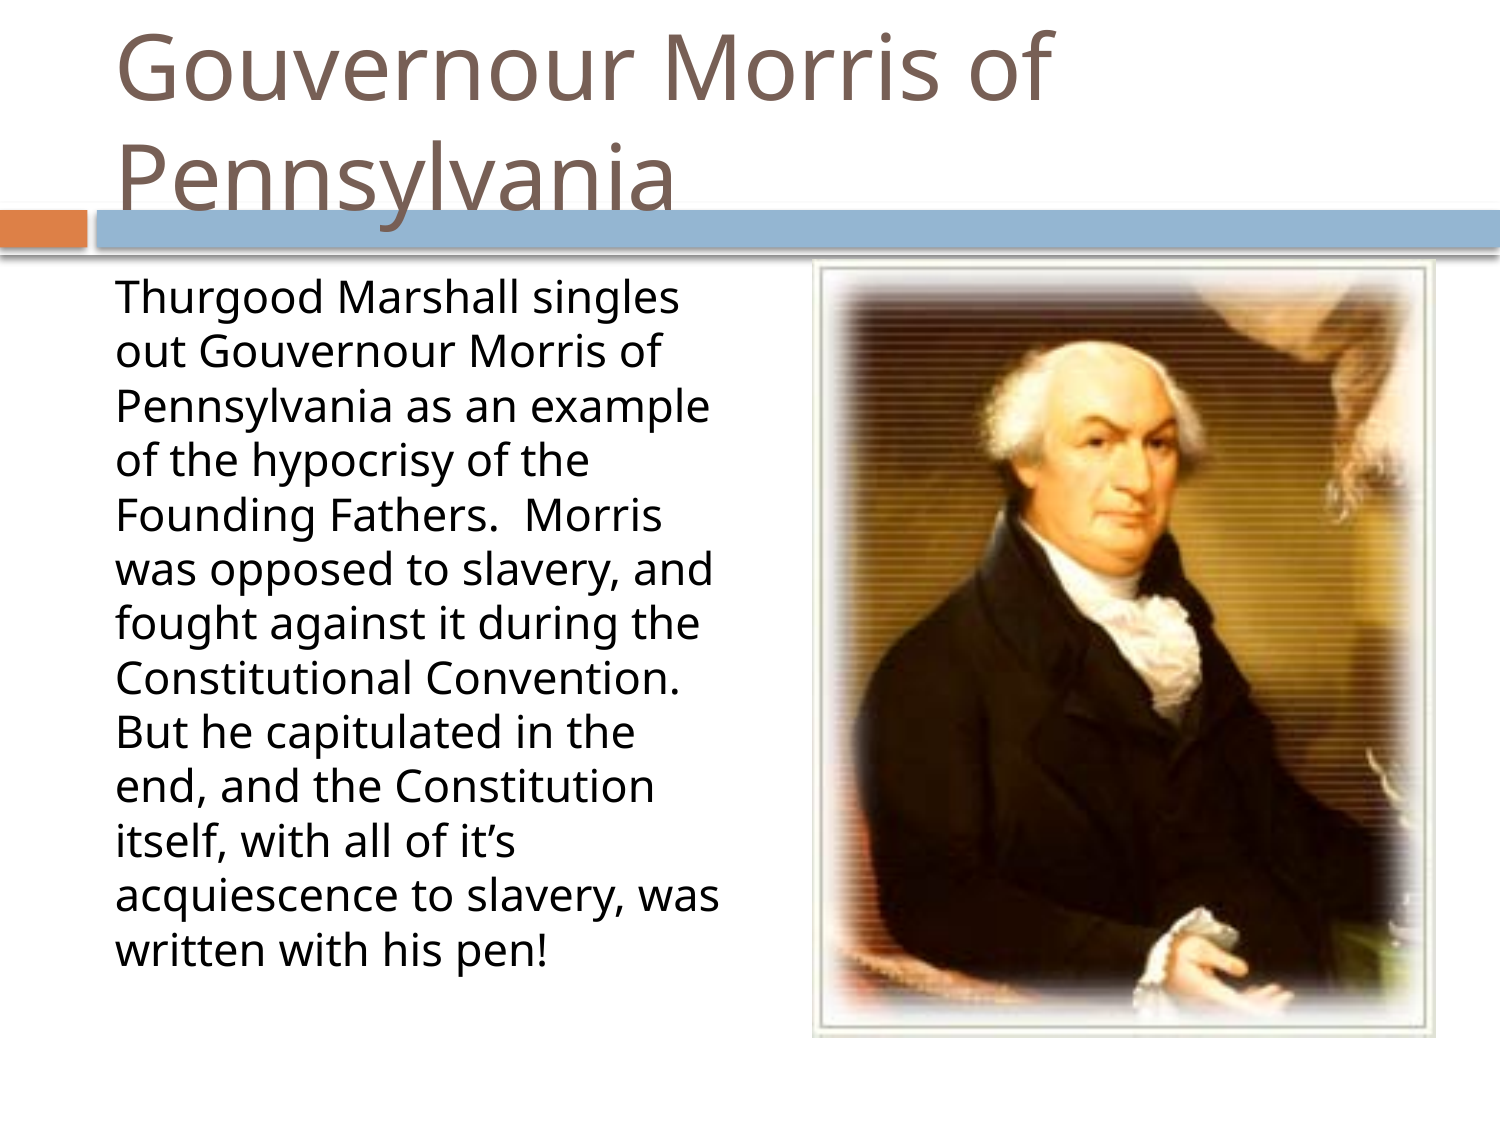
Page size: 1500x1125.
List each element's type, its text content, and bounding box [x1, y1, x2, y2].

title Gouvernour Morris of Pennsylvania [99, 37, 1438, 200]
list Thurgood Marshall singles out Gouvernour Morris of Pennsylvania as an example of the hypocrisy of the Founding Fathers. Morris was opposed to slavery, and fought against it during the Constitutional Convention. But he capitulated in the end, and the Constitution itself, with all of it’s acquiescence to slavery, was written with his pen! [99, 260, 738, 1011]
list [812, 259, 1436, 1038]
